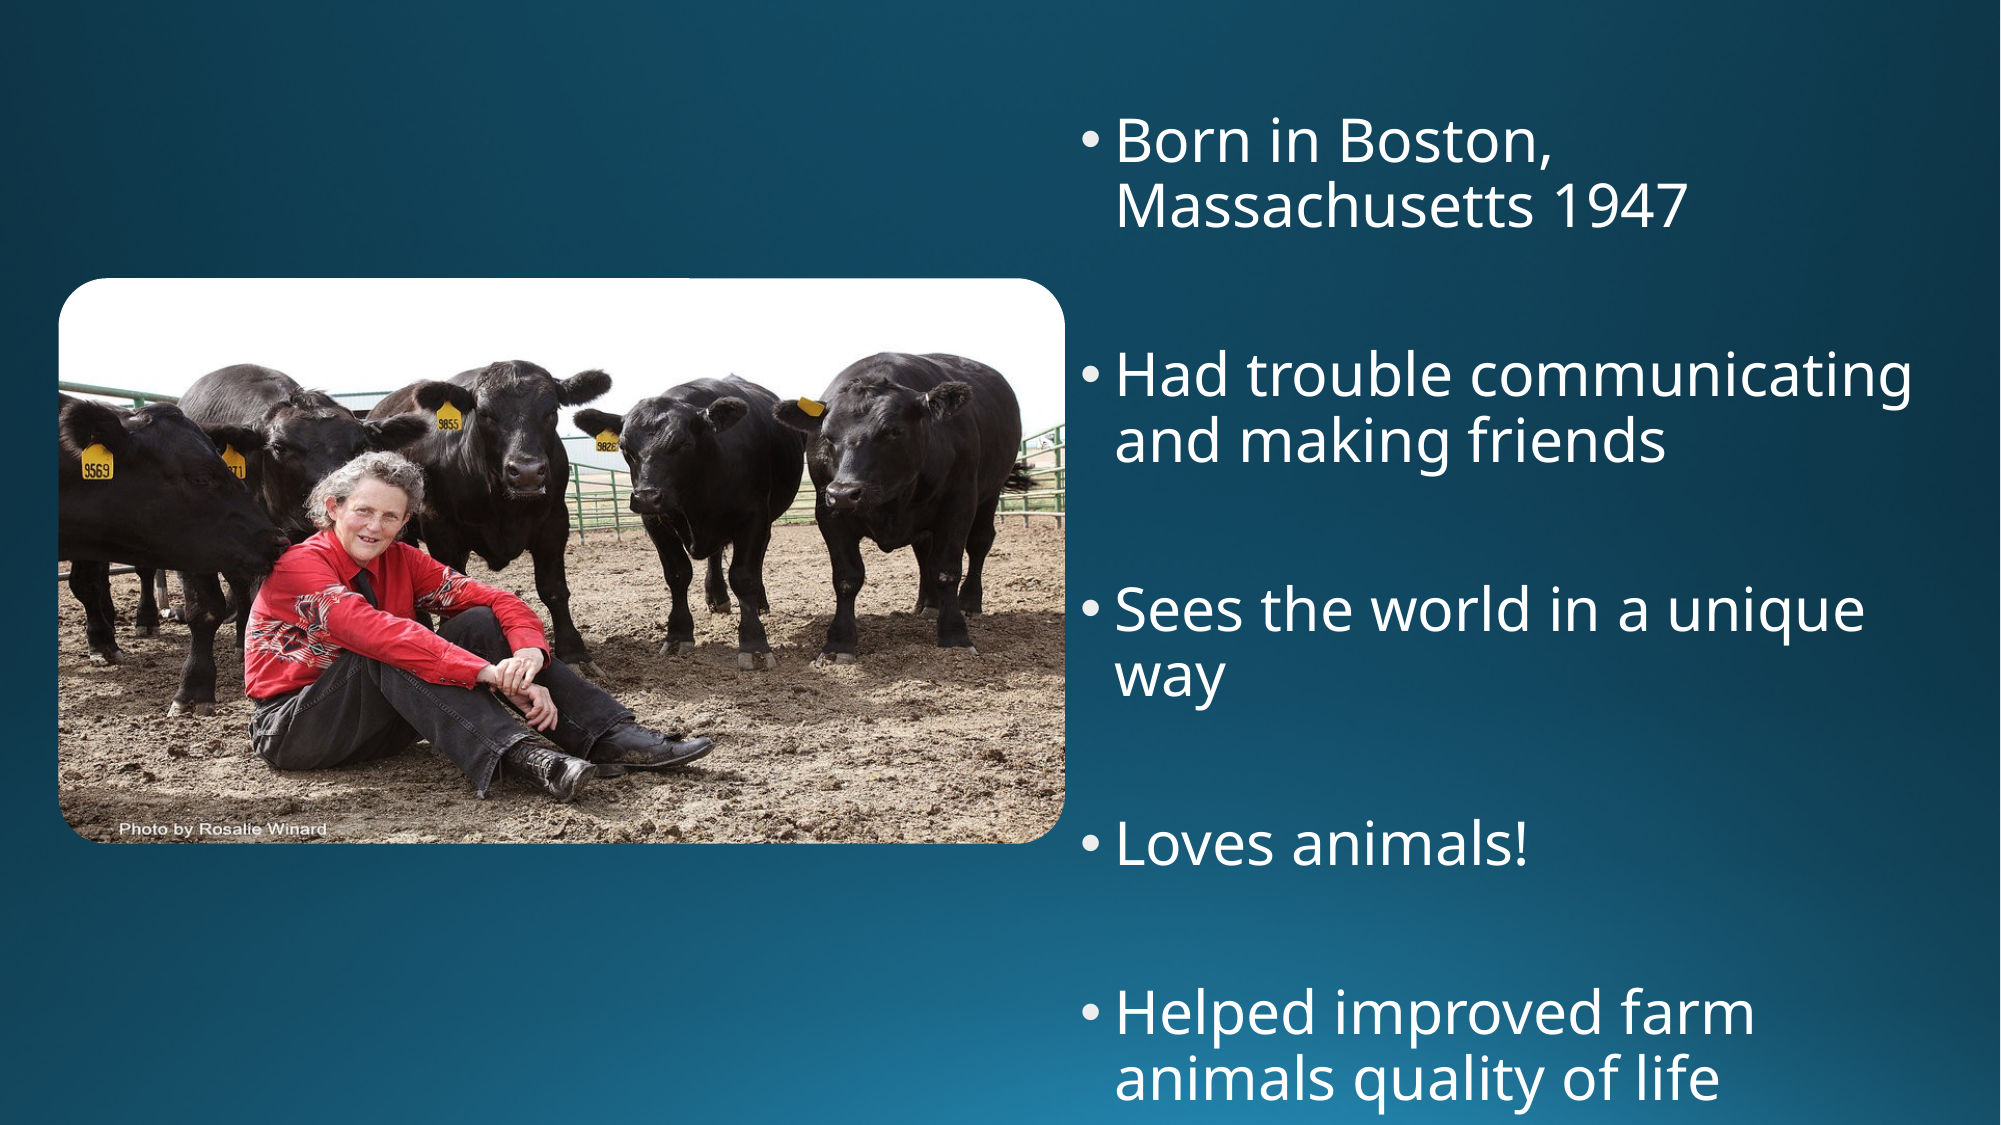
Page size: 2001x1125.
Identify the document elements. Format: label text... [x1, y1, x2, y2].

picture [0, 0, 2001, 1125]
list Born in Boston, Massachusetts 1947 Had trouble communicating and making friends Sees the world in a unique way Loves animals! Helped improved farm animals quality of life [1065, 102, 1978, 1125]
